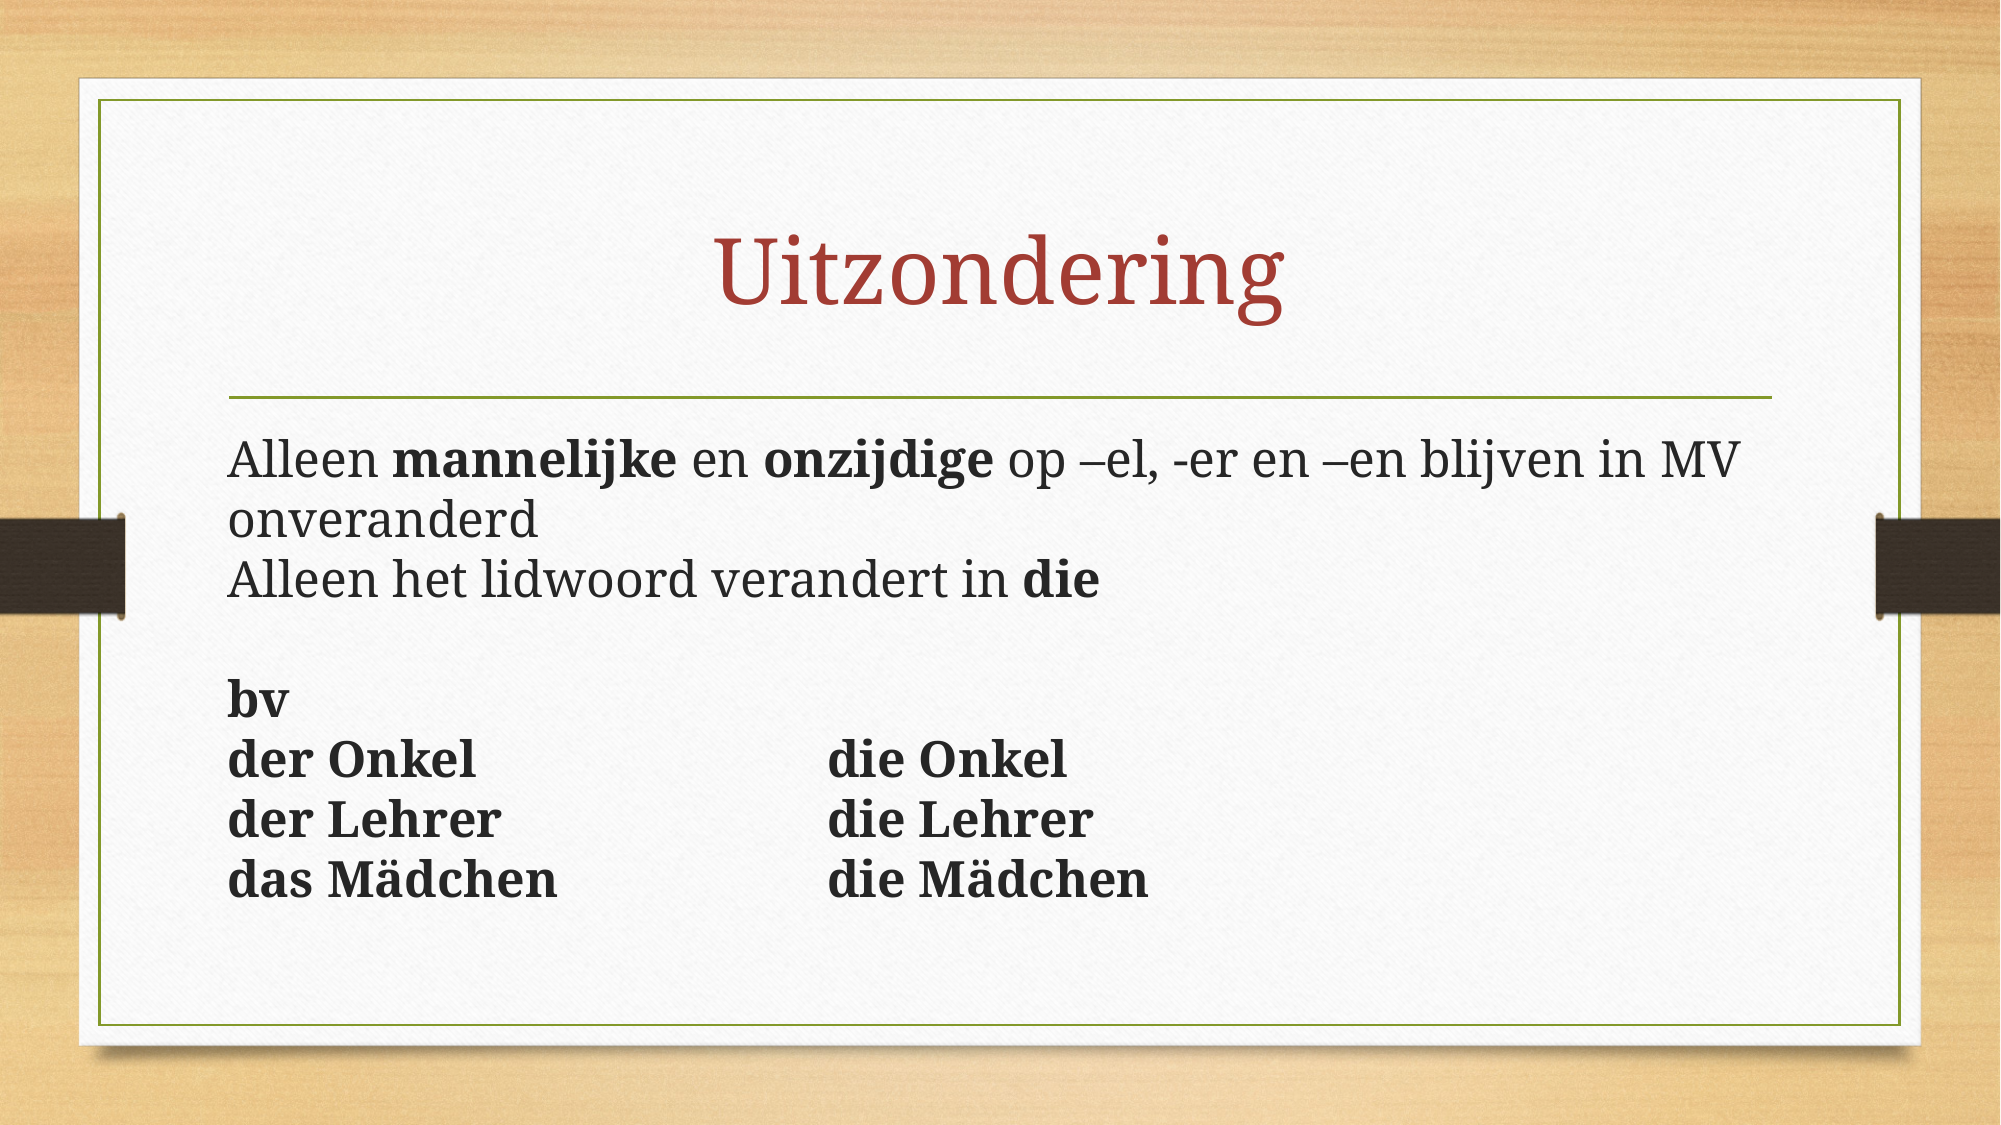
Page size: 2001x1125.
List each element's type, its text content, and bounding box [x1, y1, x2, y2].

picture [0, 0, 2001, 1125]
list Alleen mannelijke en onzijdige op –el, -er en –en blijven in MV onveranderd Alleen het lidwoord verandert in die bv der Onkel die Onkel der Lehrer die Lehrer das Mädchen die Mädchen [212, 419, 1788, 964]
title Uitzondering [212, 161, 1788, 375]
